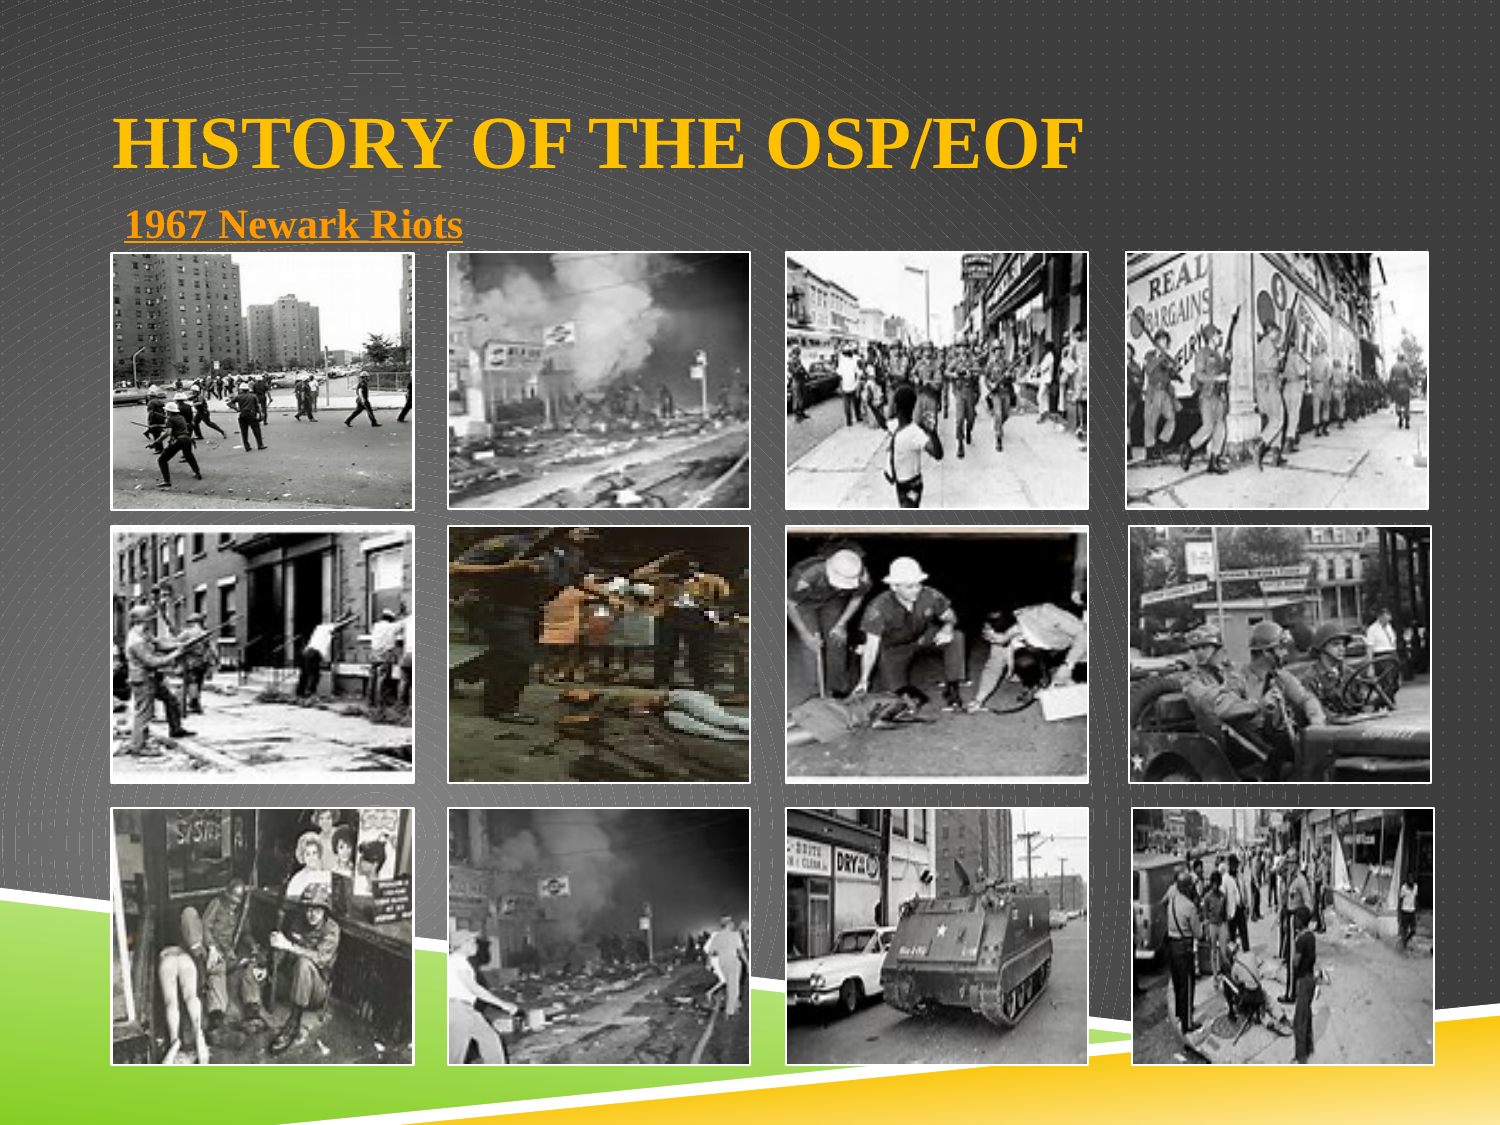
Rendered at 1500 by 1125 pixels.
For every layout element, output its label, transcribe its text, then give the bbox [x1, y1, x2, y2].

picture [786, 526, 1088, 782]
picture [112, 808, 413, 1065]
picture [1126, 252, 1428, 509]
picture [112, 526, 413, 782]
picture [1129, 526, 1431, 782]
picture [786, 808, 1088, 1065]
picture [786, 252, 1088, 509]
picture [112, 253, 413, 510]
picture [448, 252, 750, 509]
picture [448, 526, 750, 782]
picture [1133, 808, 1434, 1065]
list 1967 Newark Riots [112, 189, 1388, 875]
title History of the OSP/EOF [112, 45, 1388, 189]
picture [448, 808, 750, 1065]
